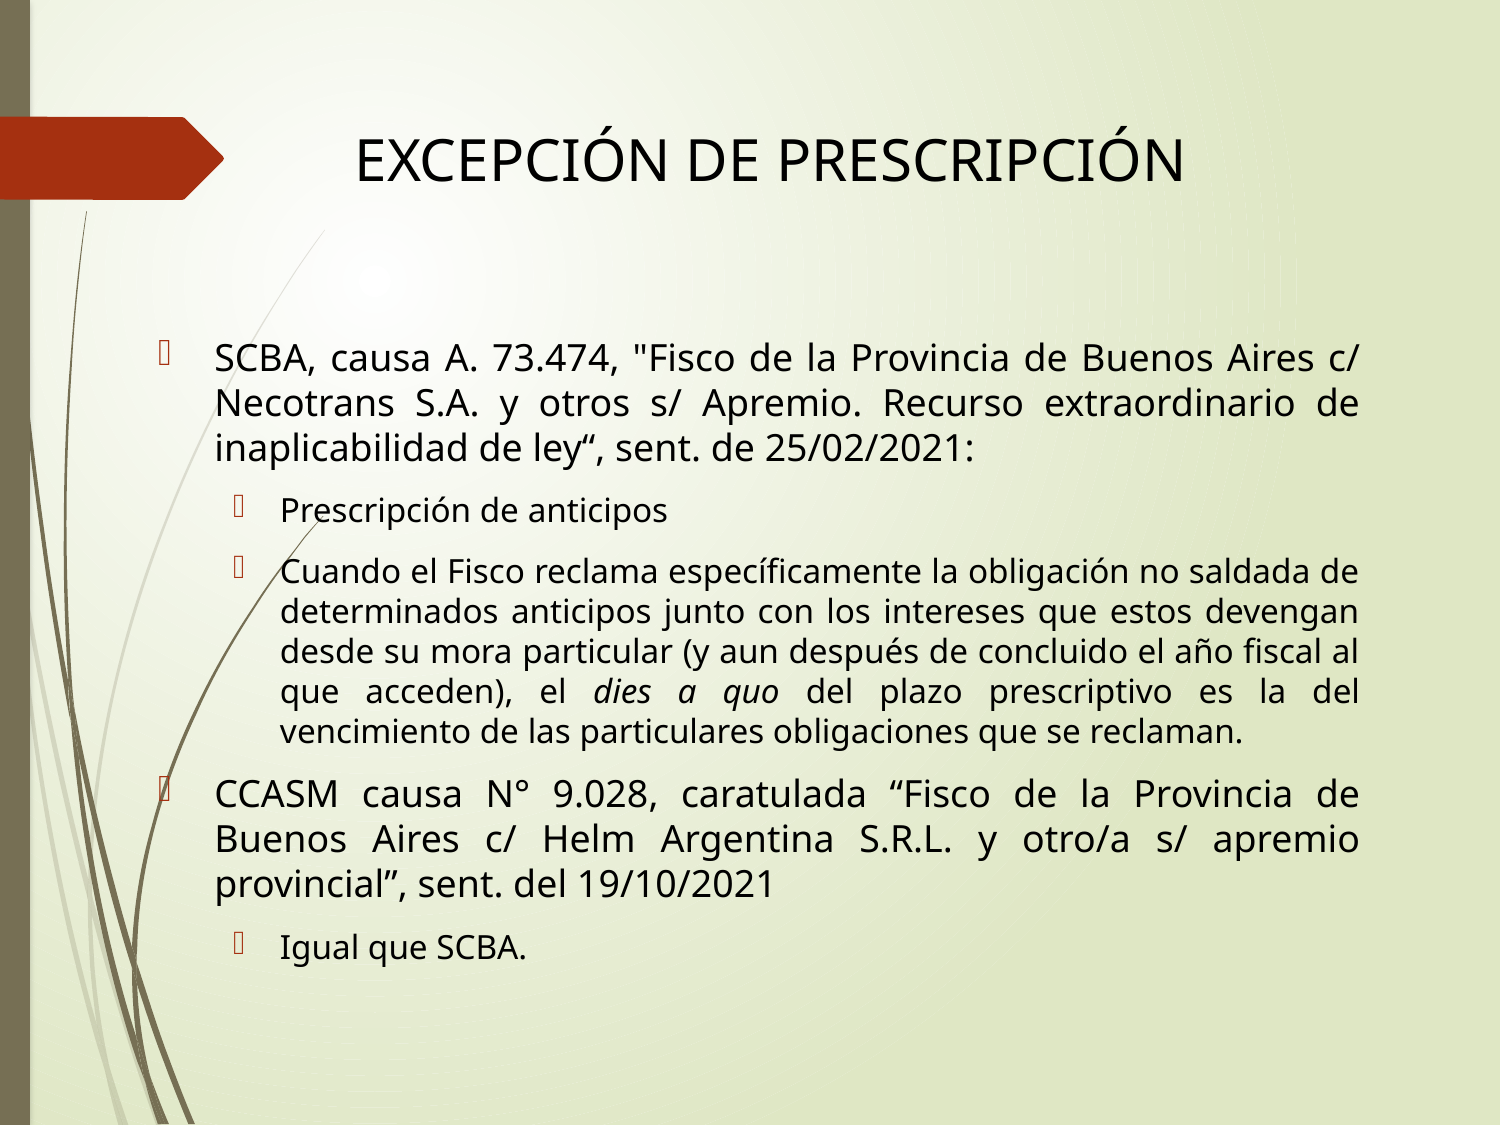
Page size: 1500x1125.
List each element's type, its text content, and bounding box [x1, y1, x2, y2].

list SCBA, causa A. 73.474, "Fisco de la Provincia de Buenos Aires c/ Necotrans S.A. y otros s/ Apremio. Recurso extraordinario de inaplicabilidad de ley“, sent. de 25/02/2021: Prescripción de anticipos Cuando el Fisco reclama específicamente la obligación no saldada de determinados anticipos junto con los intereses que estos devengan desde su mora particular (y aun después de concluido el año fiscal al que acceden), el dies a quo del plazo prescriptivo es la del vencimiento de las particulares obligaciones que se reclaman. CCASM causa N° 9.028, caratulada “Fisco de la Provincia de Buenos Aires c/ Helm Argentina S.R.L. y otro/a s/ apremio provincial”, sent. del 19/10/2021 Igual que SCBA. [143, 326, 1376, 1012]
title Excepción de prescripción [230, 116, 1312, 326]
